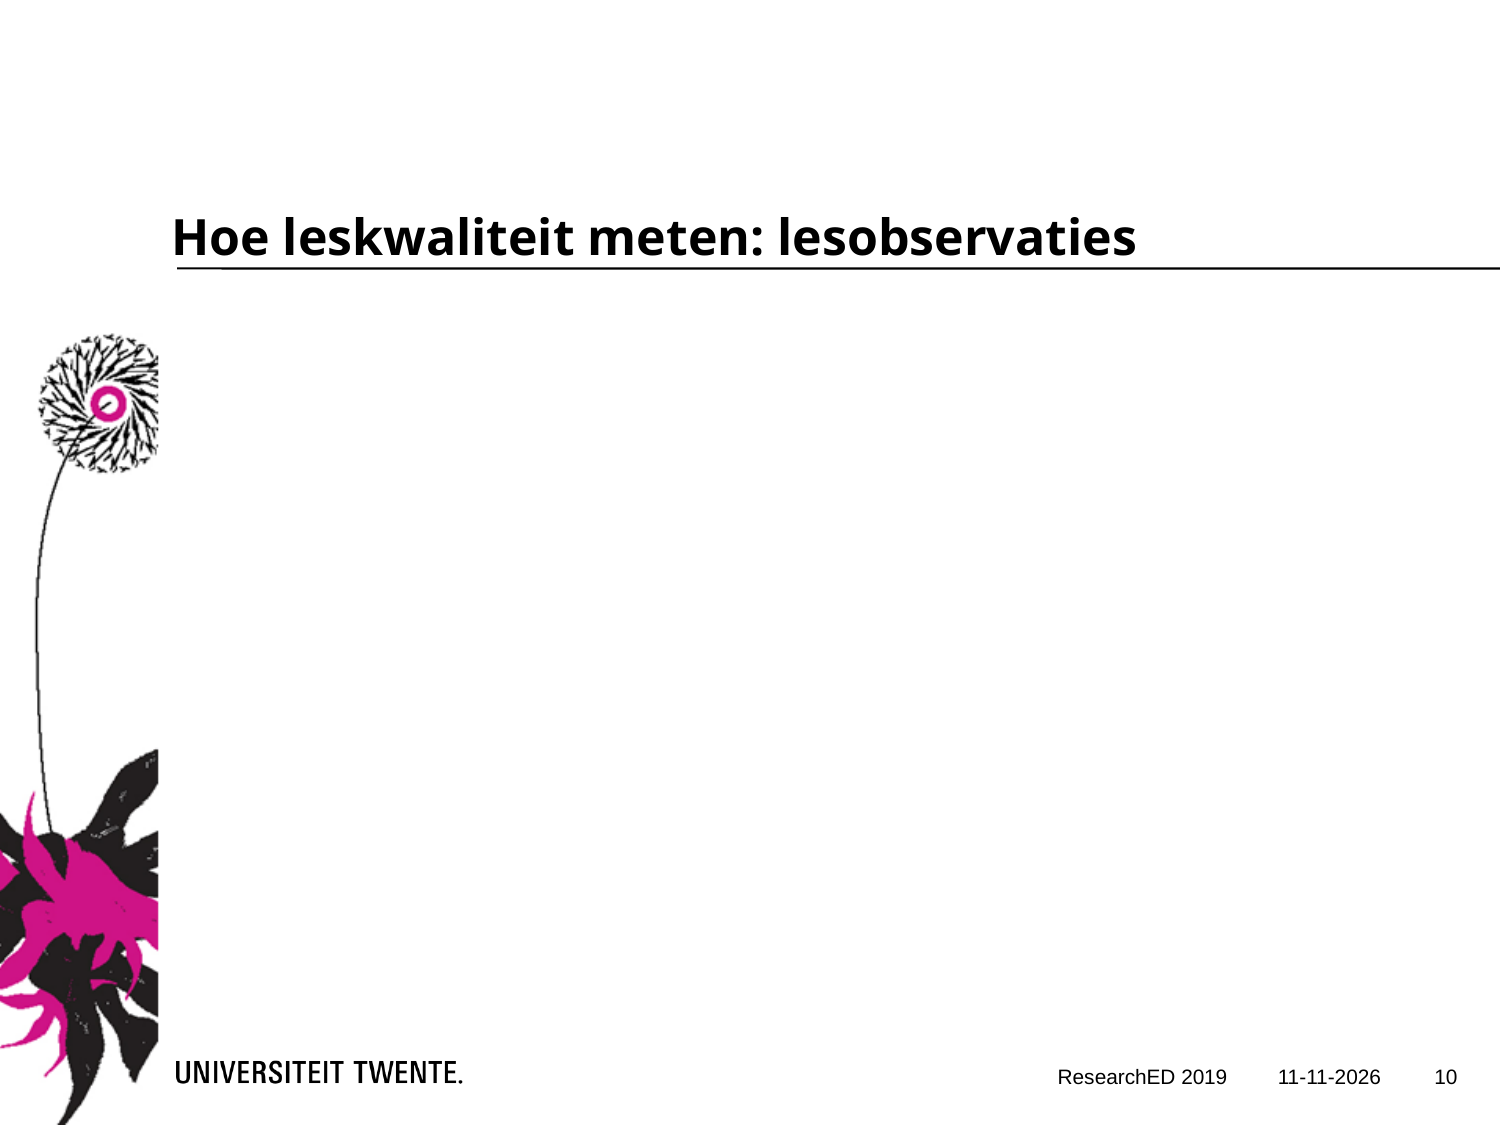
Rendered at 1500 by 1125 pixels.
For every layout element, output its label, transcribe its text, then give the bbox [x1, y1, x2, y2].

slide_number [1243, 1049, 1395, 1125]
slide_number 10 [1395, 1049, 1458, 1125]
text_box Hoe leskwaliteit meten: lesobservaties [171, 78, 1452, 266]
picture [0, 0, 482, 1125]
footer ResearchED 2019 [580, 1049, 1243, 1125]
